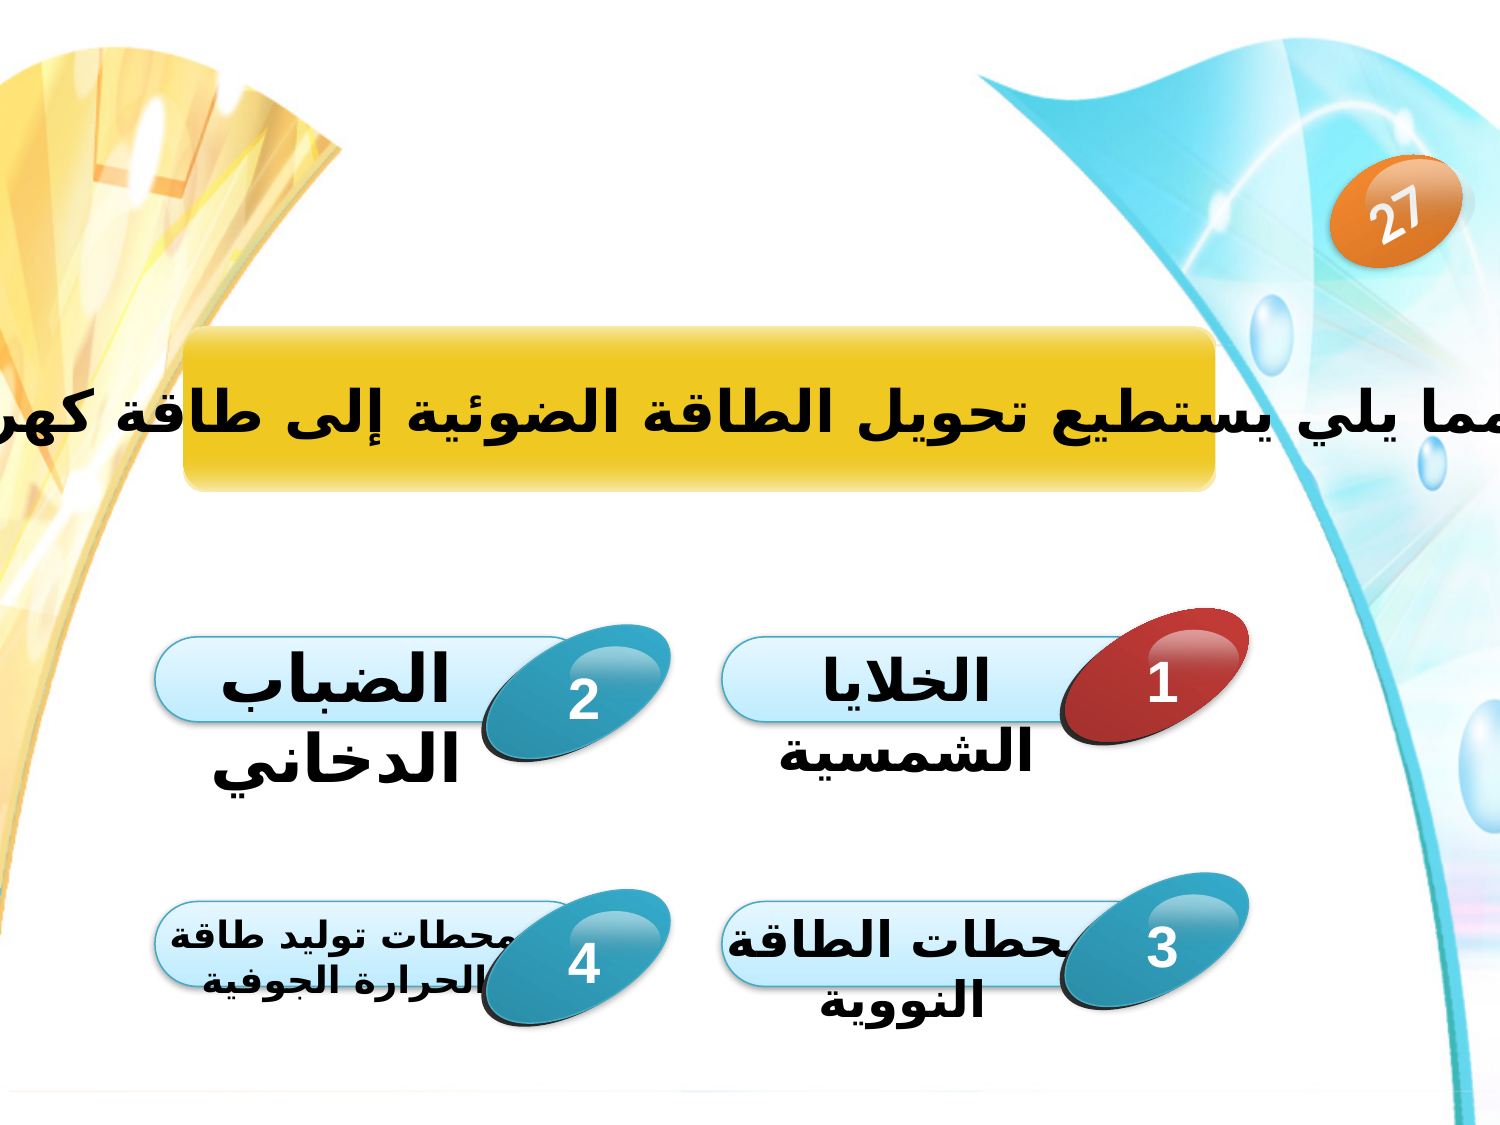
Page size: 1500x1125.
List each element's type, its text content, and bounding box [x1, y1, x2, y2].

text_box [721, 623, 1259, 731]
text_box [154, 628, 680, 747]
text_box 27 [1330, 178, 1418, 268]
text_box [691, 888, 1259, 995]
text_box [182, 325, 1216, 492]
picture [0, 0, 1500, 1125]
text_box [135, 901, 680, 1012]
picture [36, 432, 44, 439]
picture [36, 418, 44, 425]
